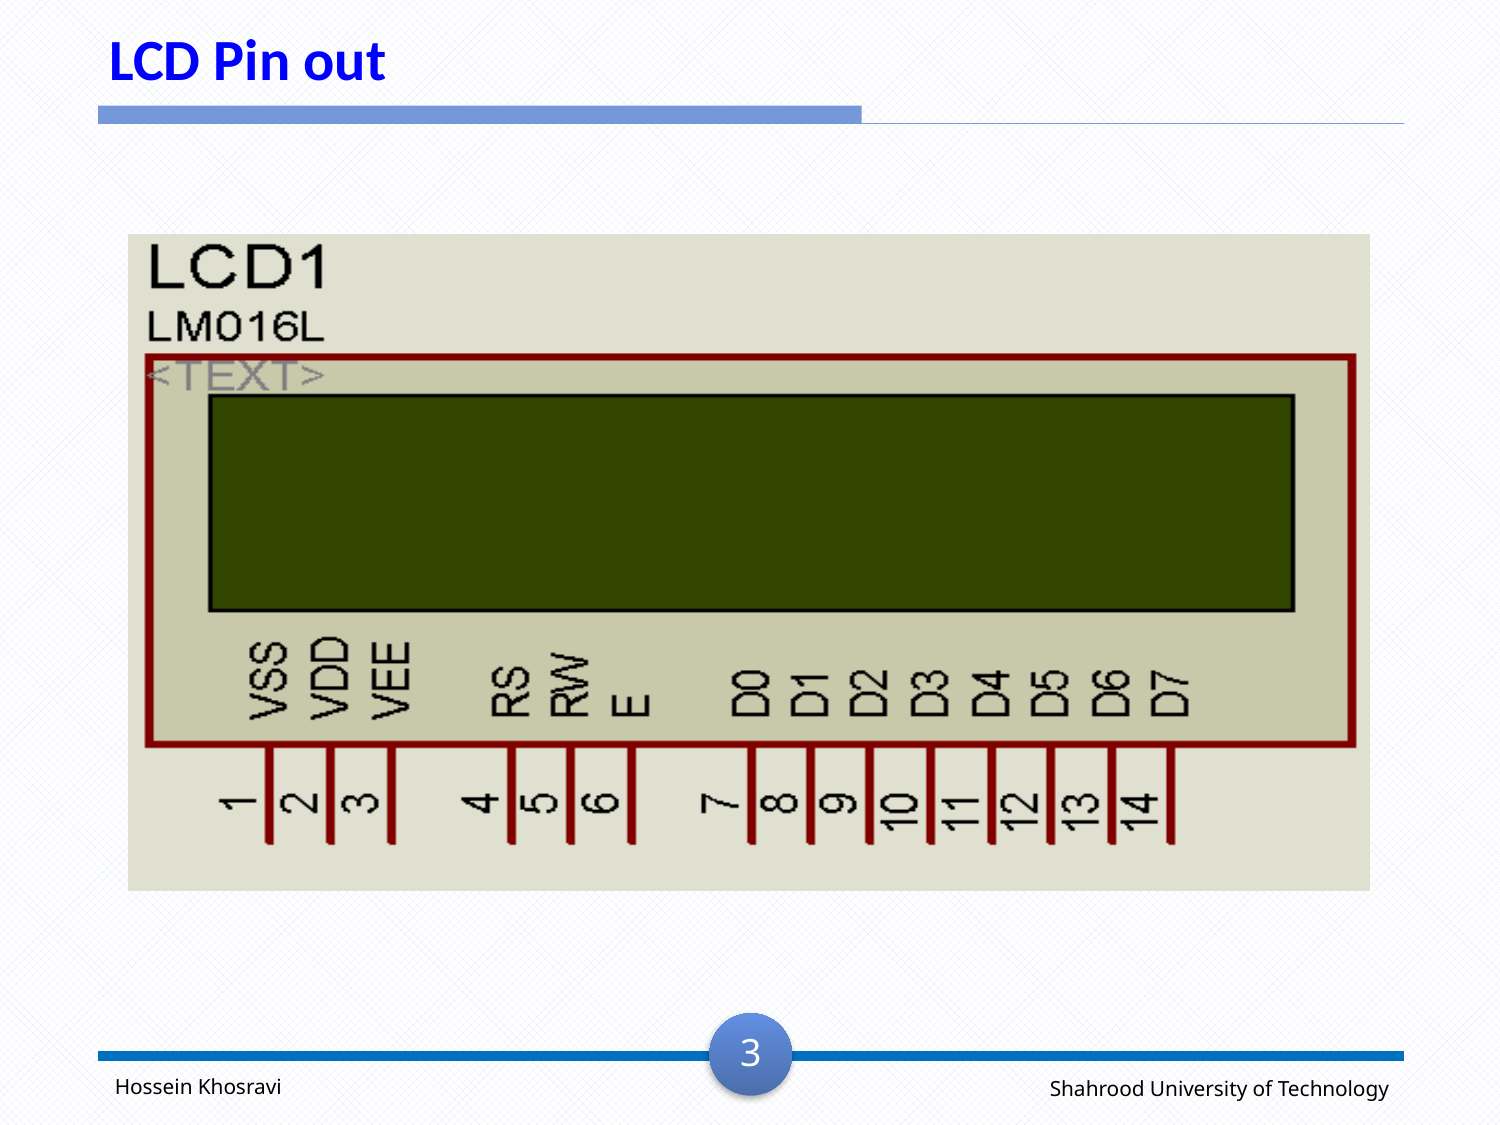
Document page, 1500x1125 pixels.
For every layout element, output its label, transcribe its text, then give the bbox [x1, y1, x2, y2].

slide_number Hossein Khosravi [99, 1066, 425, 1108]
title LCD Pin out [94, 23, 1407, 100]
picture [128, 234, 1370, 891]
footer Shahrood University of Technology [928, 1068, 1404, 1110]
